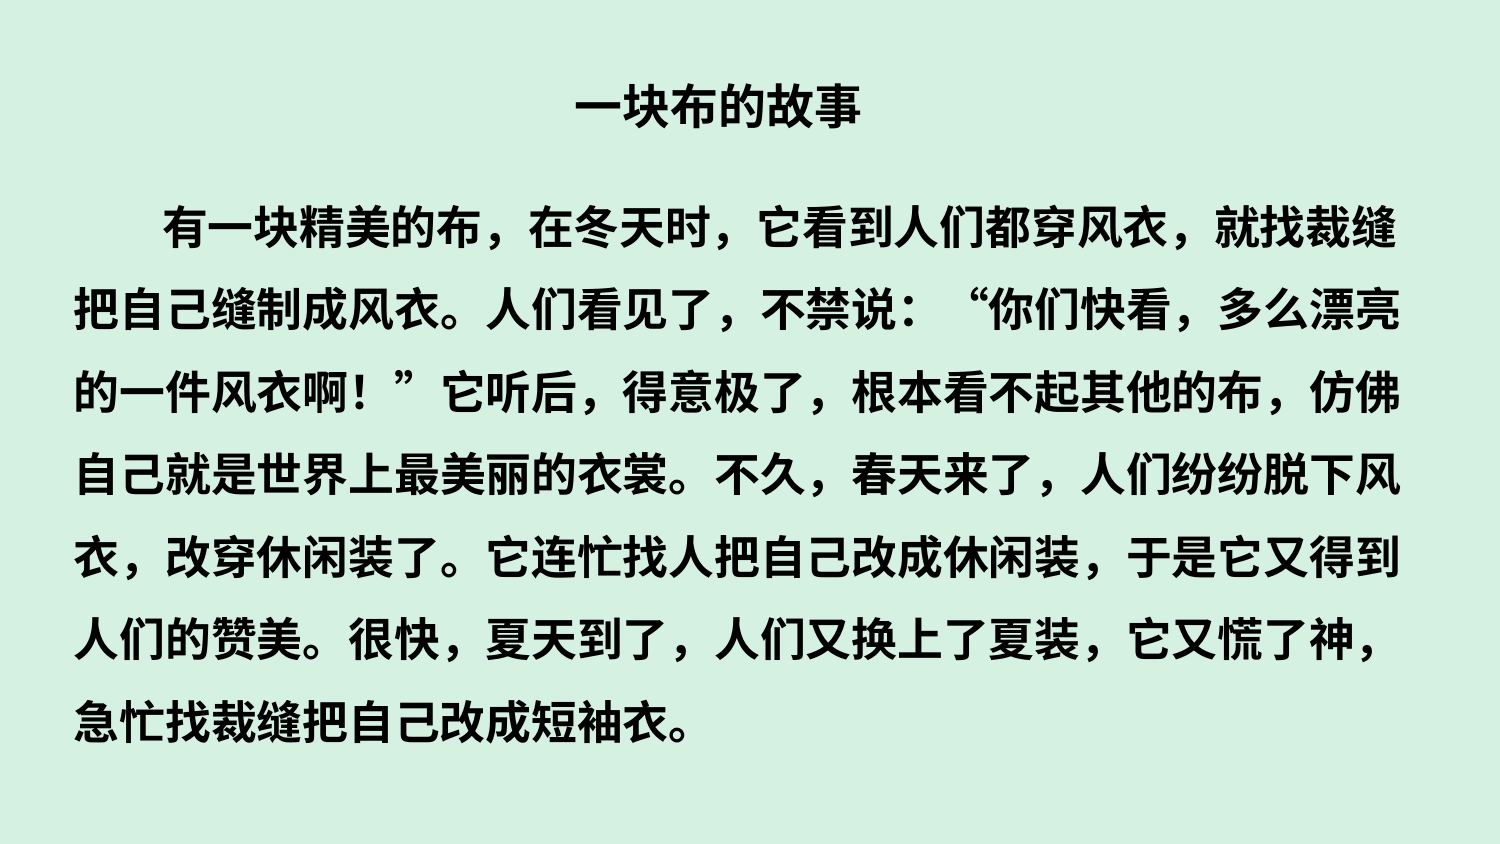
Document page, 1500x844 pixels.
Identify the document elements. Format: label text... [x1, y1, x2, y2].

text_box 有一块精美的布，在冬天时，它看到人们都穿风衣，就找裁缝把自己缝制成风衣。人们看见了，不禁说：“你们快看，多么漂亮的一件风衣啊！”它听后，得意极了，根本看不起其他的布，仿佛自己就是世界上最美丽的衣裳。不久，春天来了，人们纷纷脱下风衣，改穿休闲装了。它连忙找人把自己改成休闲装，于是它又得到人们的赞美。很快，夏天到了，人们又换上了夏装，它又慌了神，急忙找裁缝把自己改成短袖衣。 [59, 163, 1452, 756]
text_box 一块布的故事 [559, 69, 878, 142]
